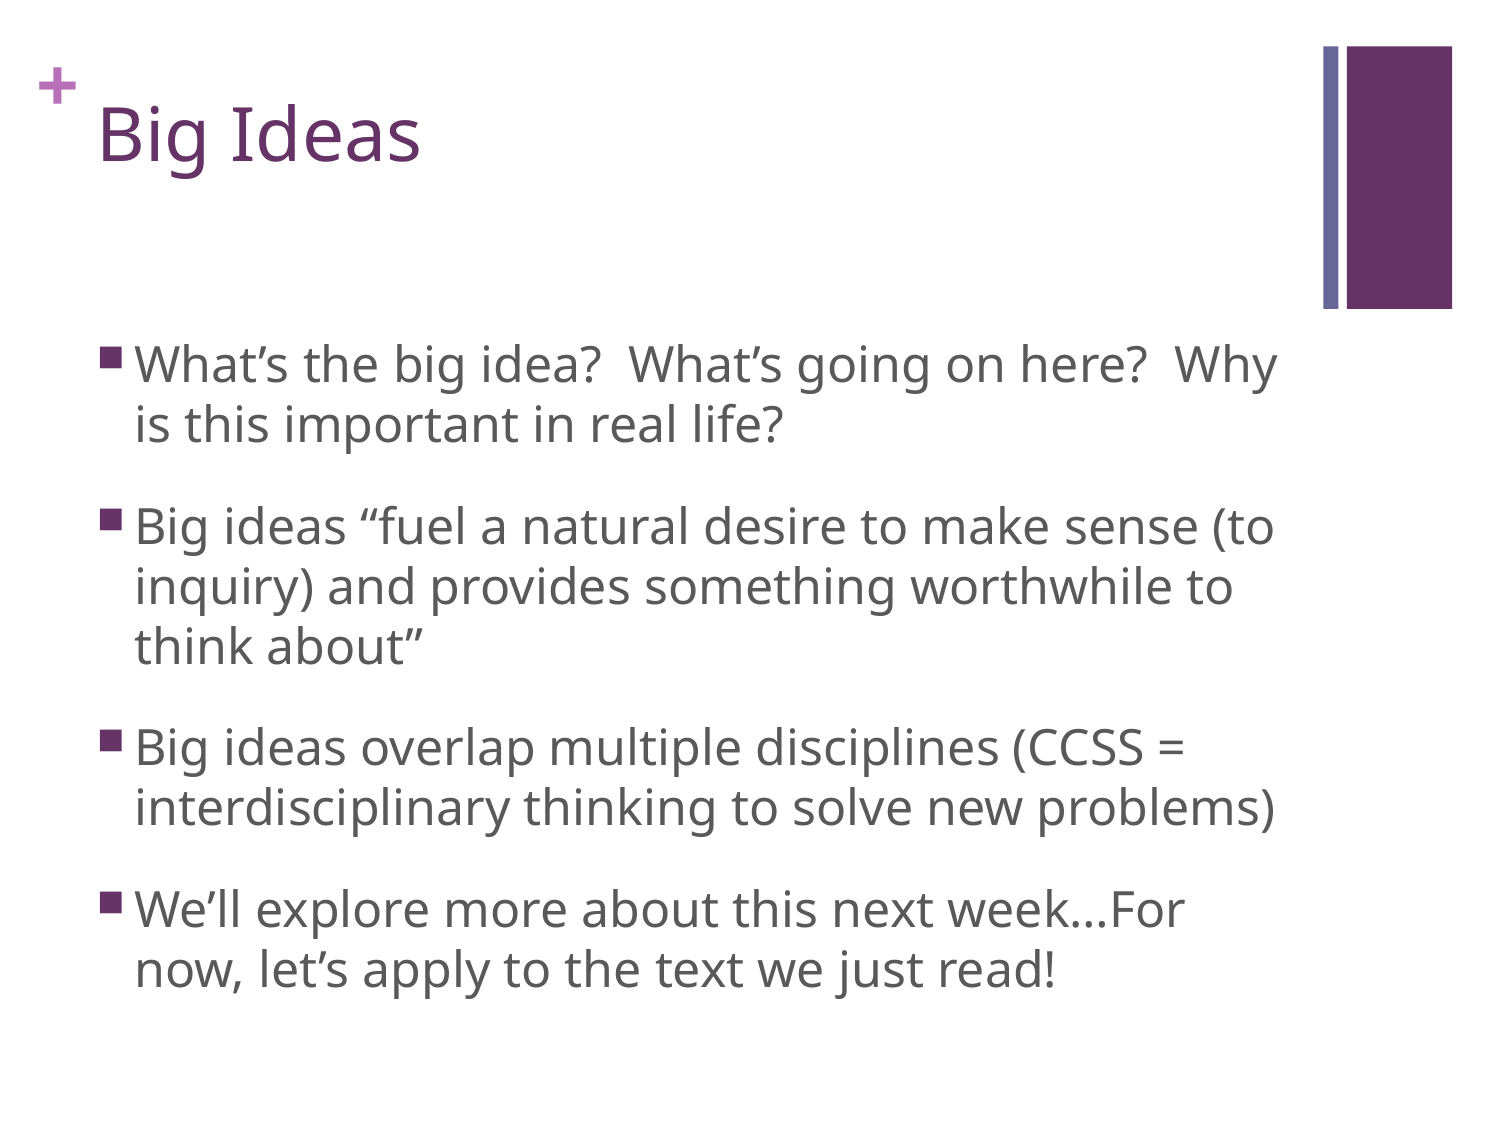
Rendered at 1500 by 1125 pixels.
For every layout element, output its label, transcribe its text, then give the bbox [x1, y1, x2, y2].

list What’s the big idea? What’s going on here? Why is this important in real life? Big ideas “fuel a natural desire to make sense (to inquiry) and provides something worthwhile to think about” Big ideas overlap multiple disciplines (CCSS = interdisciplinary thinking to solve new problems) We’ll explore more about this next week…For now, let’s apply to the text we just read! [81, 324, 1322, 1005]
title Big Ideas [81, 79, 1322, 263]
